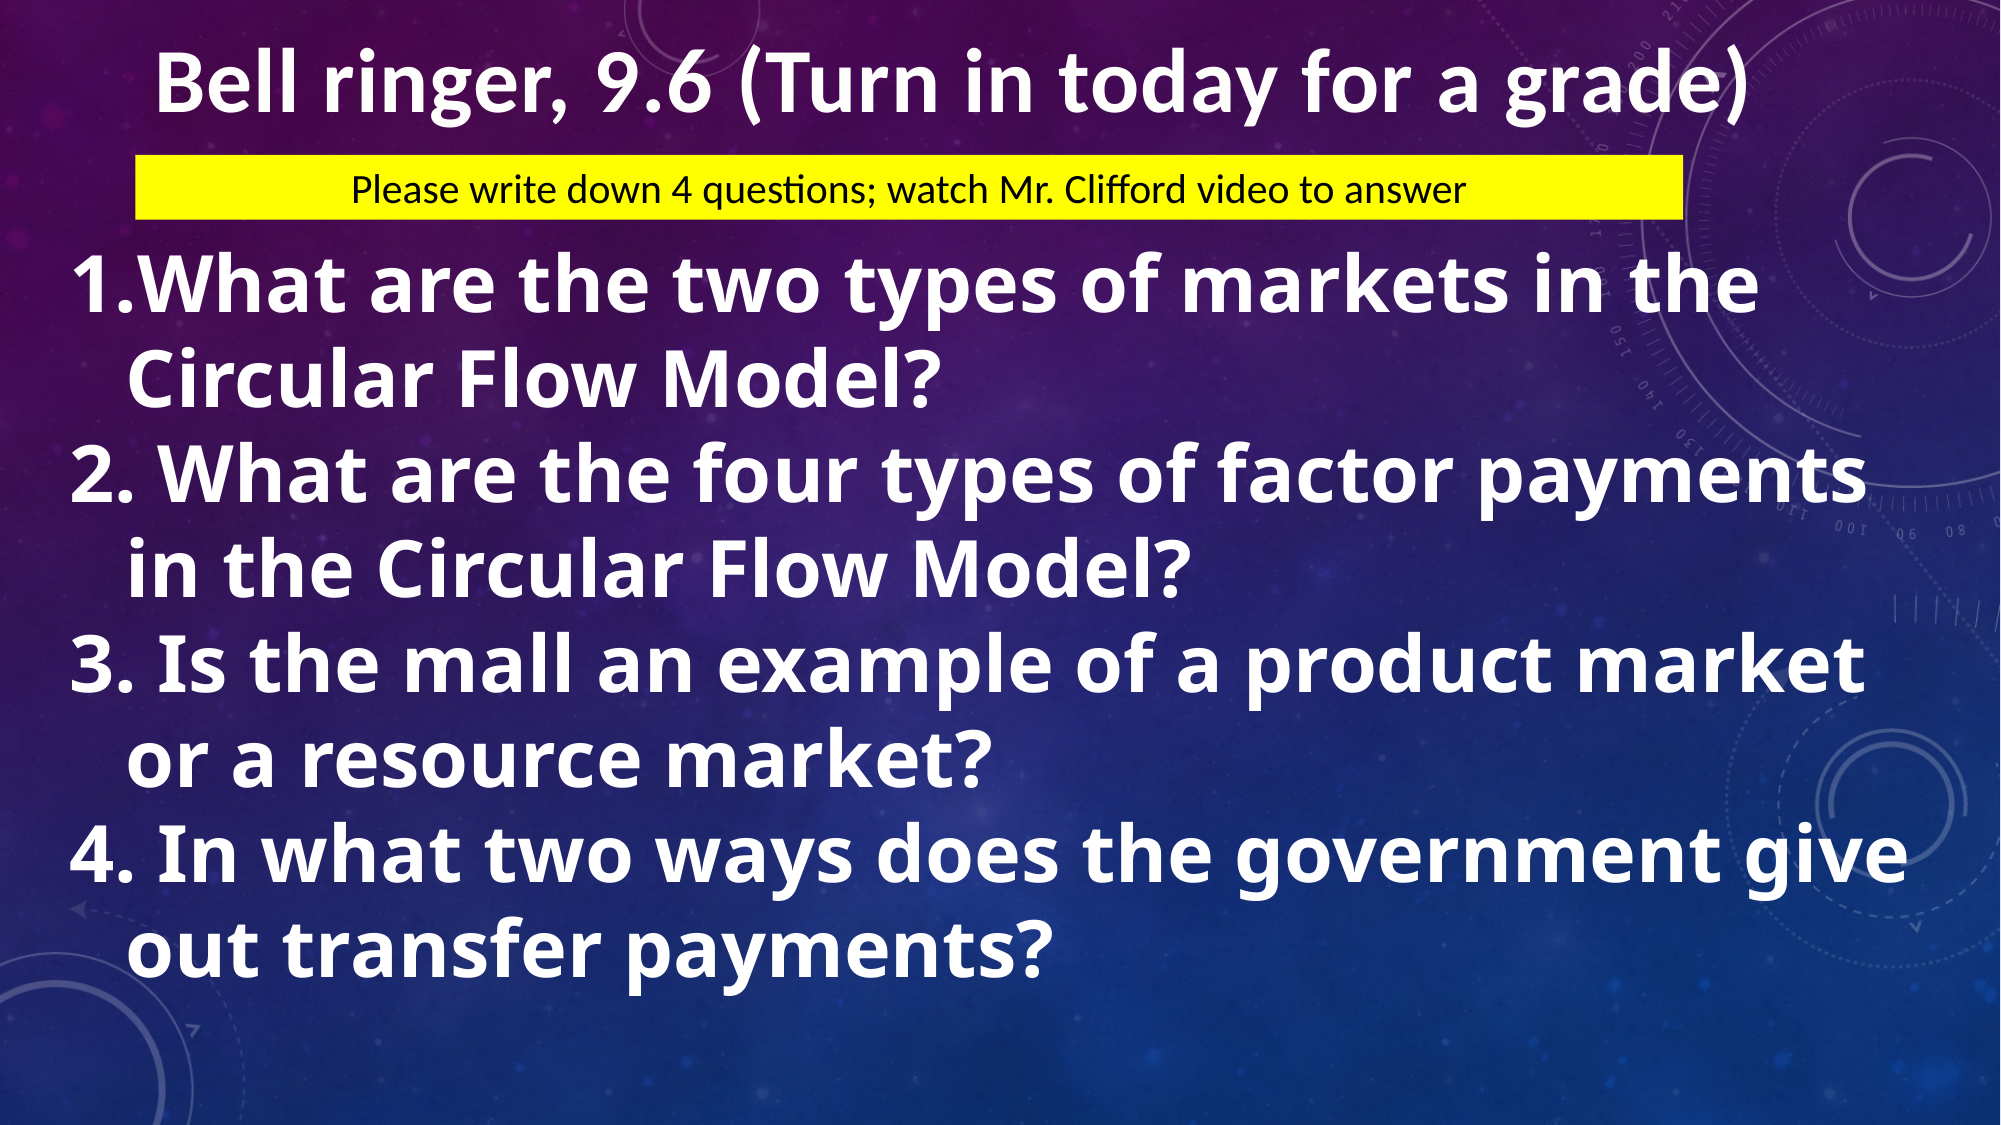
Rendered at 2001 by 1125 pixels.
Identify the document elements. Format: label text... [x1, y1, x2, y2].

picture [0, 0, 2001, 1125]
text_box Bell ringer, 9.6 (Turn in today for a grade) [79, 13, 1830, 139]
text_box Please write down 4 questions; watch Mr. Clifford video to answer [135, 154, 1684, 220]
text_box What are the two types of markets in the Circular Flow Model? What are the four types of factor payments in the Circular Flow Model? Is the mall an example of a product market or a resource market? In what two ways does the government give out transfer payments? [54, 226, 1939, 1092]
